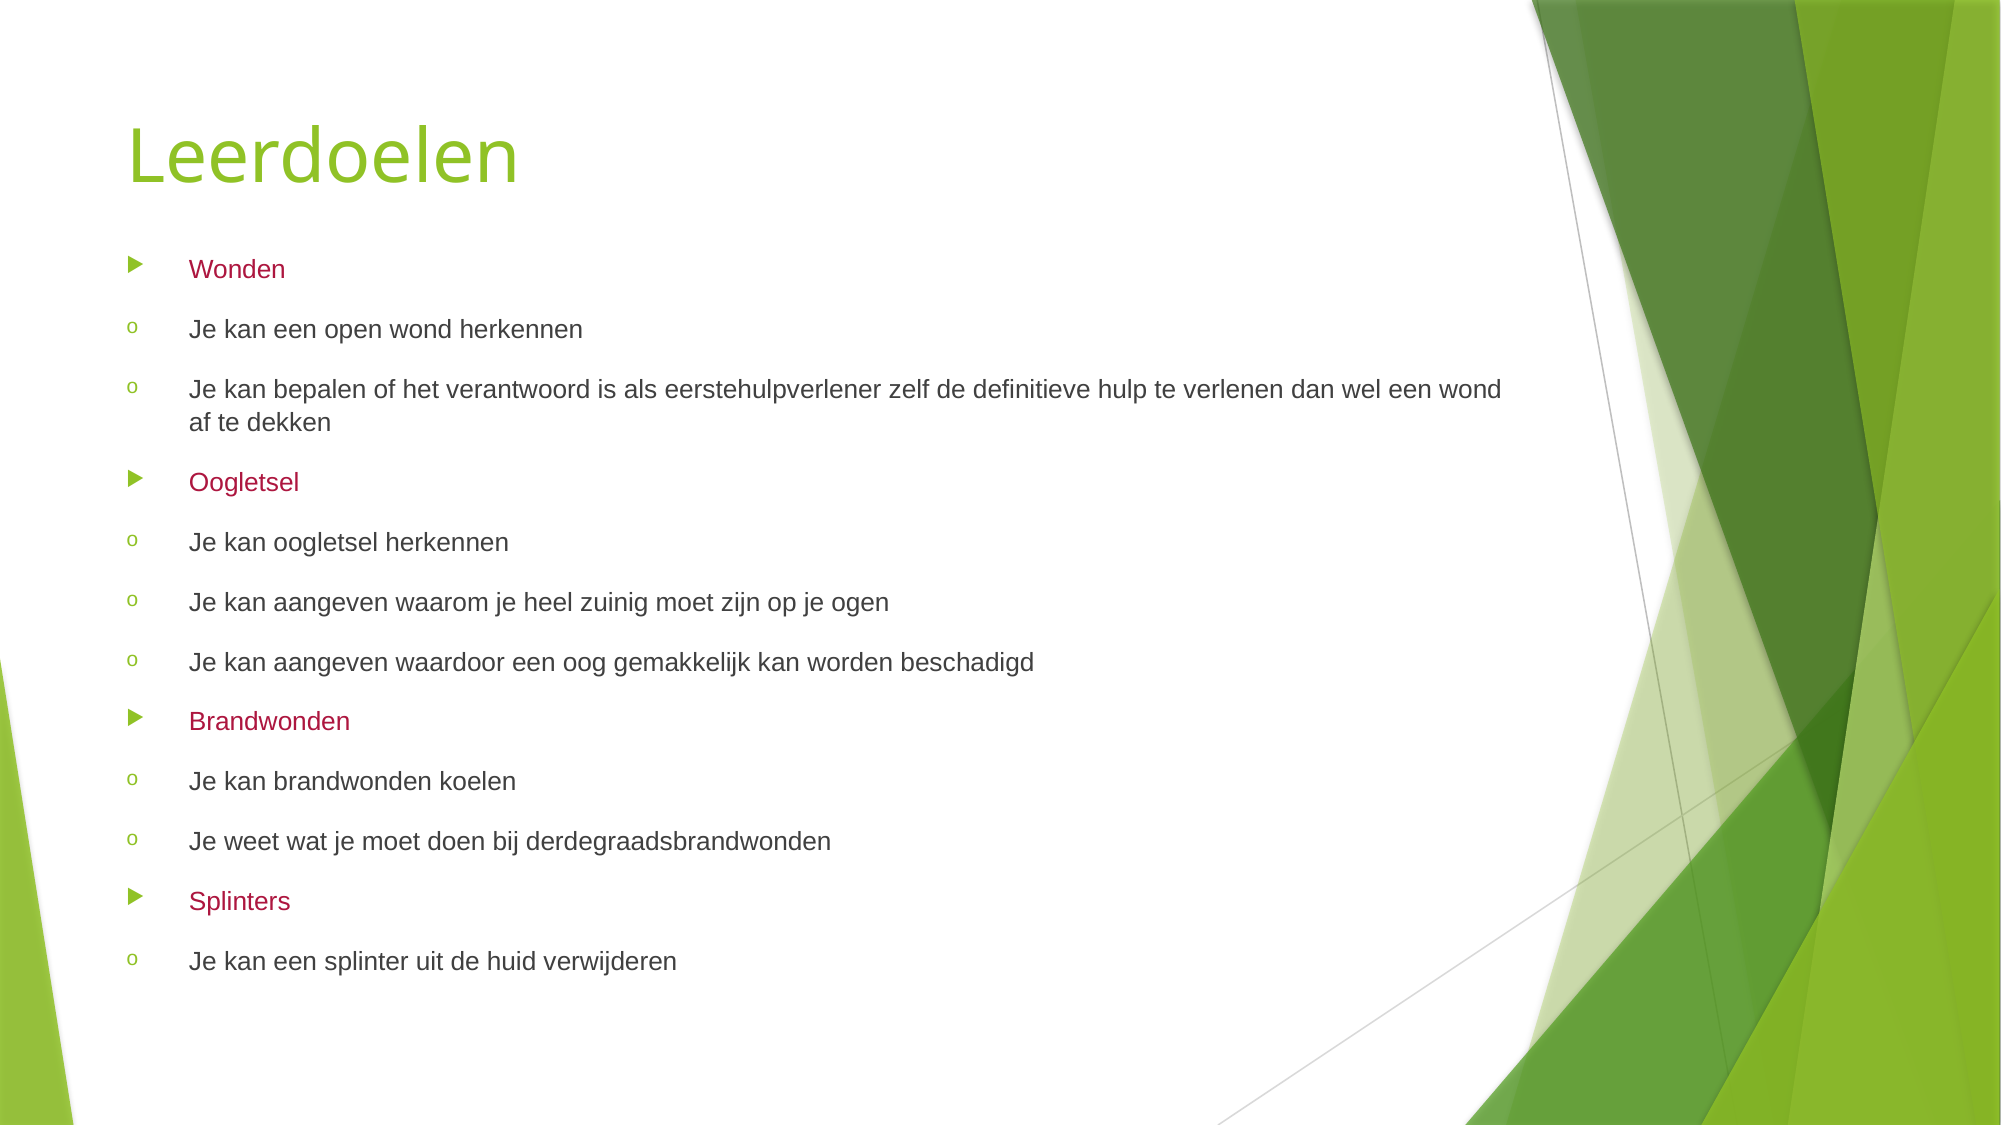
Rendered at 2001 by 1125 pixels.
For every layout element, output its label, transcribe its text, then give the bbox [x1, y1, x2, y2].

title Leerdoelen [111, 99, 1522, 242]
list Wonden Je kan een open wond herkennen Je kan bepalen of het verantwoord is als eerstehulpverlener zelf de definitieve hulp te verlenen dan wel een wond af te dekken Oogletsel Je kan oogletsel herkennen Je kan aangeven waarom je heel zuinig moet zijn op je ogen Je kan aangeven waardoor een oog gemakkelijk kan worden beschadigd Brandwonden Je kan brandwonden koelen Je weet wat je moet doen bij derdegraadsbrandwonden Splinters Je kan een splinter uit de huid verwijderen [111, 242, 1522, 991]
